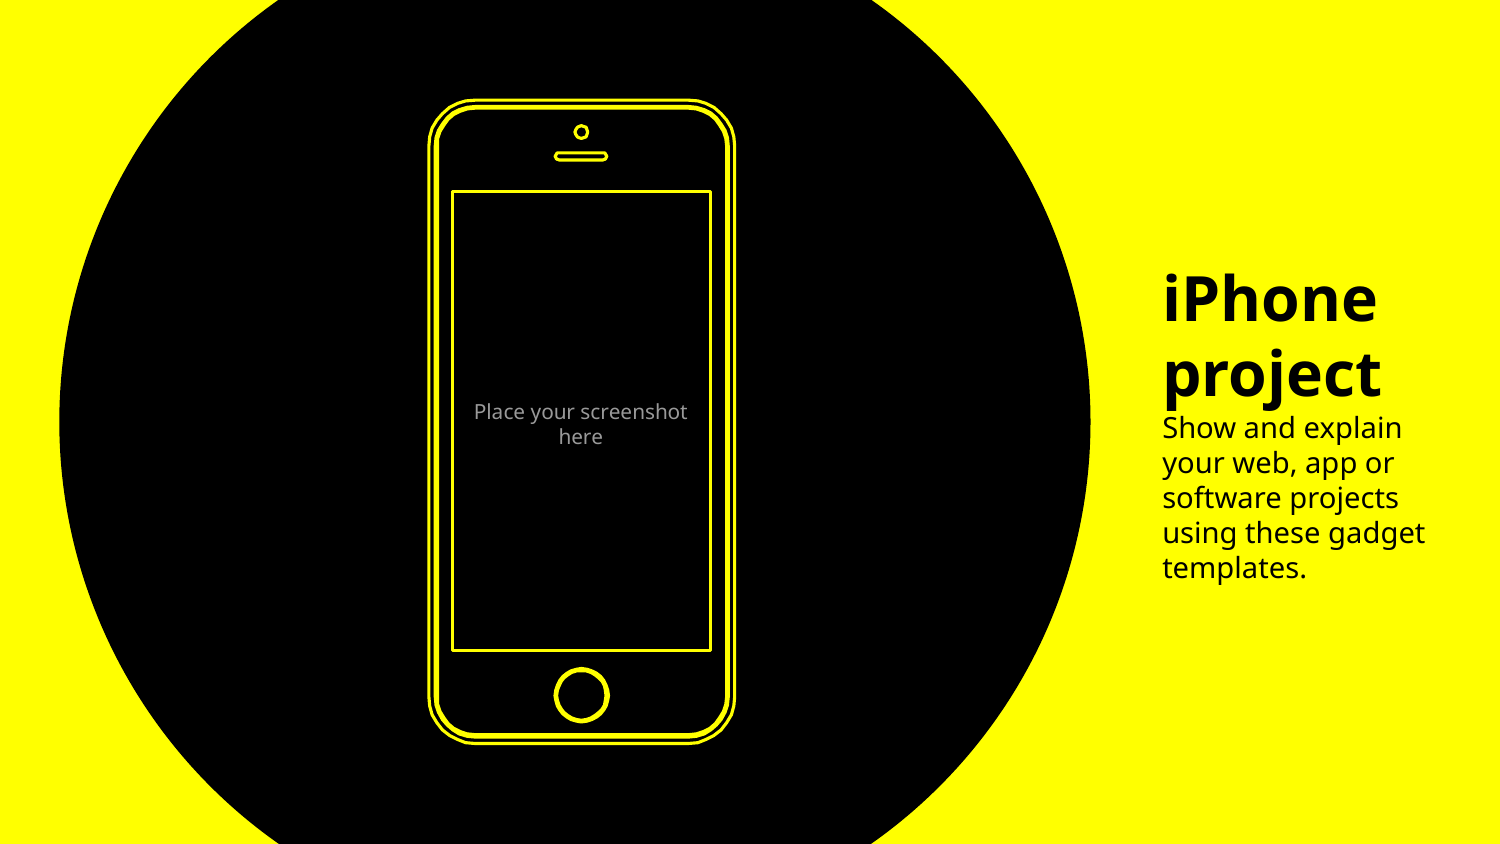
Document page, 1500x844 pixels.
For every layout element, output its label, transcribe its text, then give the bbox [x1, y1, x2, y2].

list iPhone project Show and explain your web, app or software projects using these gadget templates. [1147, 0, 1457, 844]
text_box [428, 100, 735, 744]
text_box Place your screenshot here [450, 192, 712, 655]
